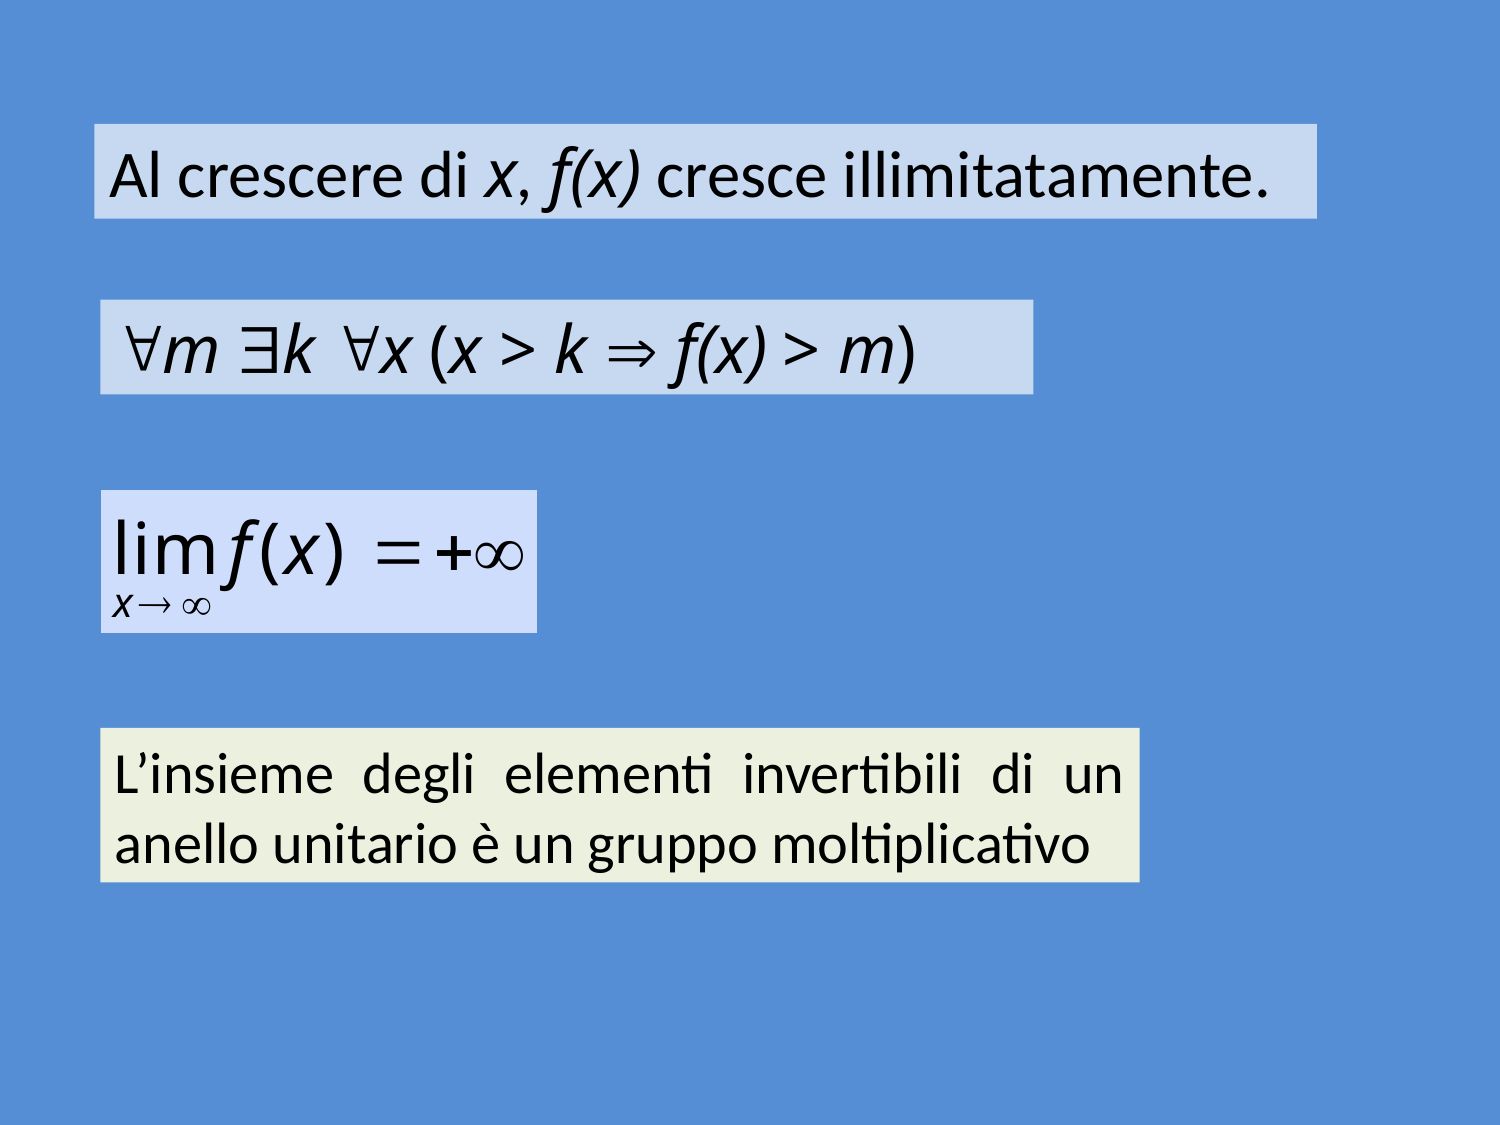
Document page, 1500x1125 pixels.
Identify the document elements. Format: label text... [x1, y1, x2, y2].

text_box L’insieme degli elementi invertibili di un anello unitario è un gruppo moltiplicativo [100, 727, 1140, 883]
text_box m k x (x > k  f(x) > m) [100, 299, 1034, 395]
text_box Al crescere di x, f(x) cresce illimitatamente. [94, 123, 1317, 219]
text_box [101, 489, 538, 634]
